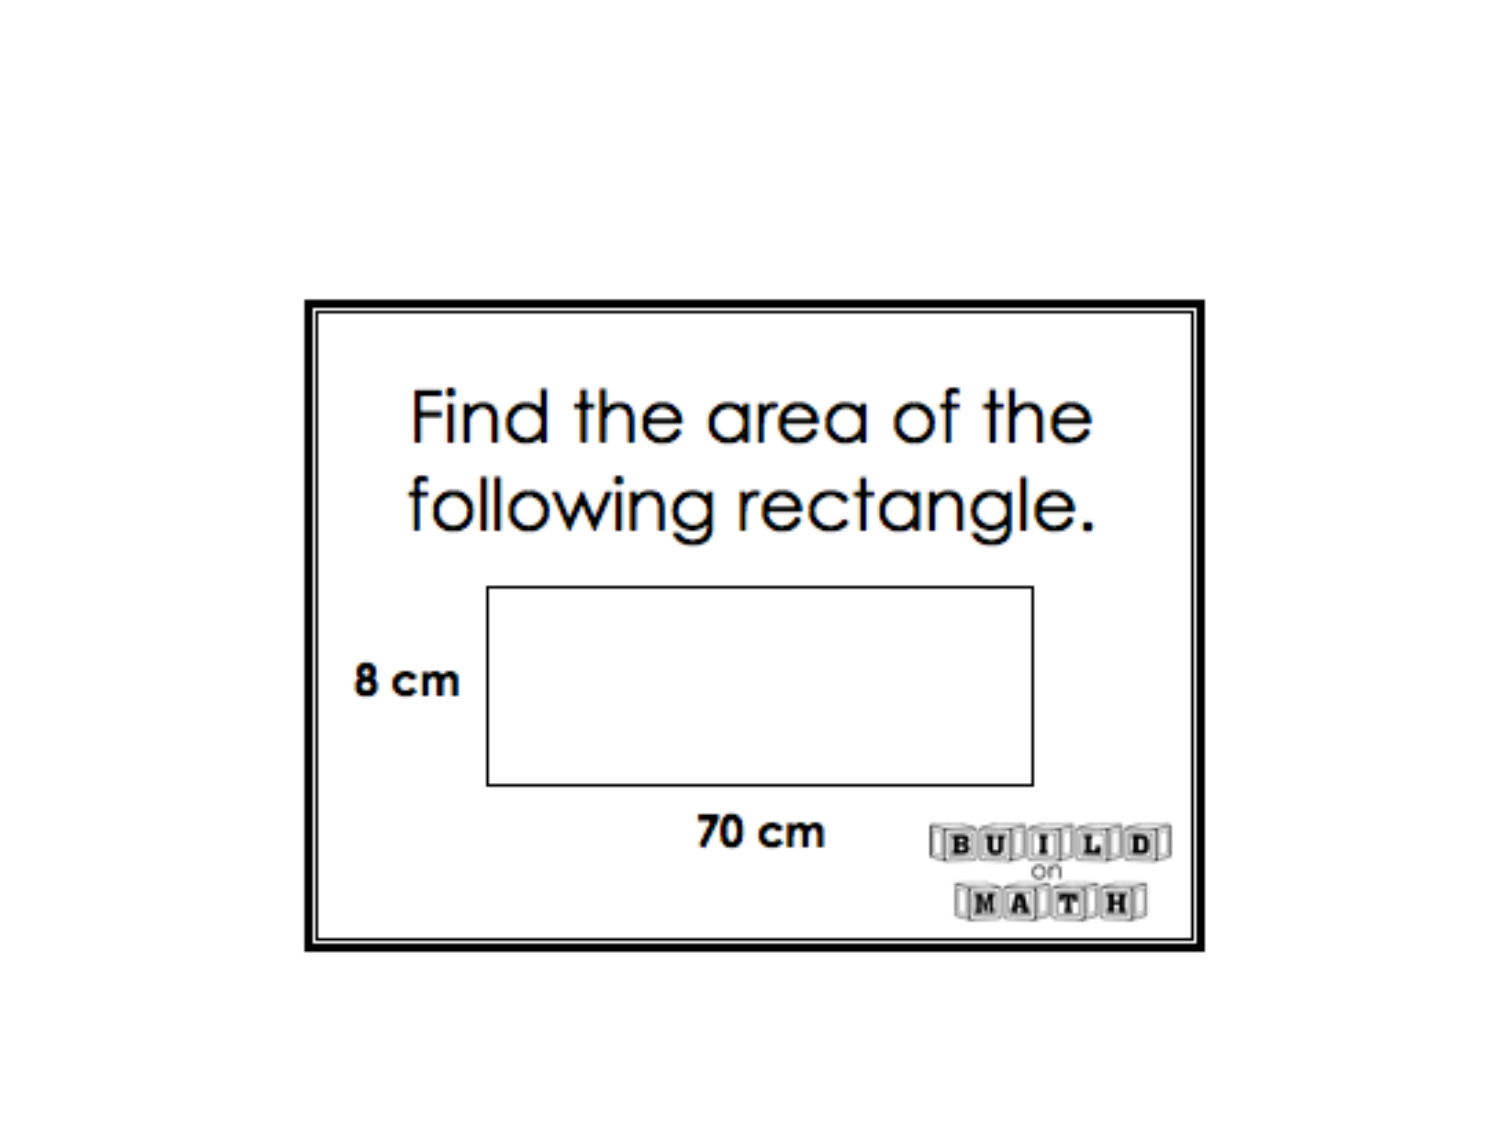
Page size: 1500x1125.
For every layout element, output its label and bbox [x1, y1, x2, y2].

list [74, 262, 1426, 1006]
